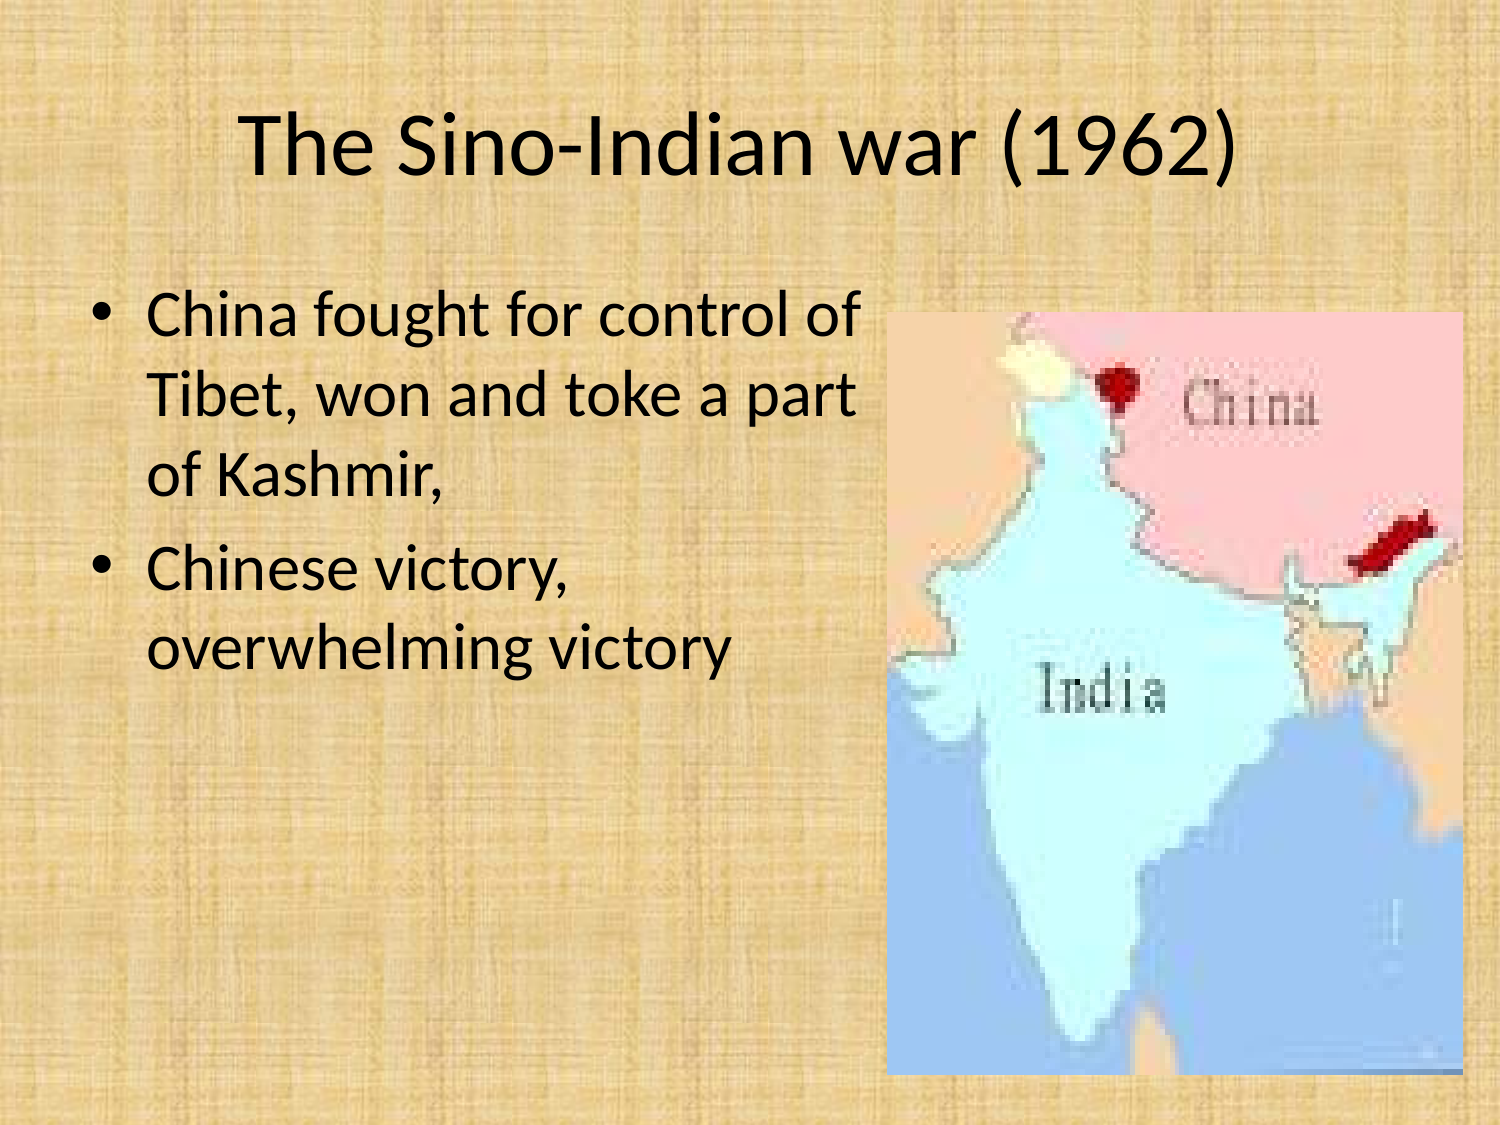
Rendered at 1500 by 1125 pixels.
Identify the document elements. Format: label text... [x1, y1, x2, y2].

list China fought for control of Tibet, won and toke a part of Kashmir, Chinese victory, overwhelming victory [75, 262, 900, 1005]
title The Sino-Indian war (1962) [75, 45, 1425, 233]
picture [0, 0, 1500, 1125]
